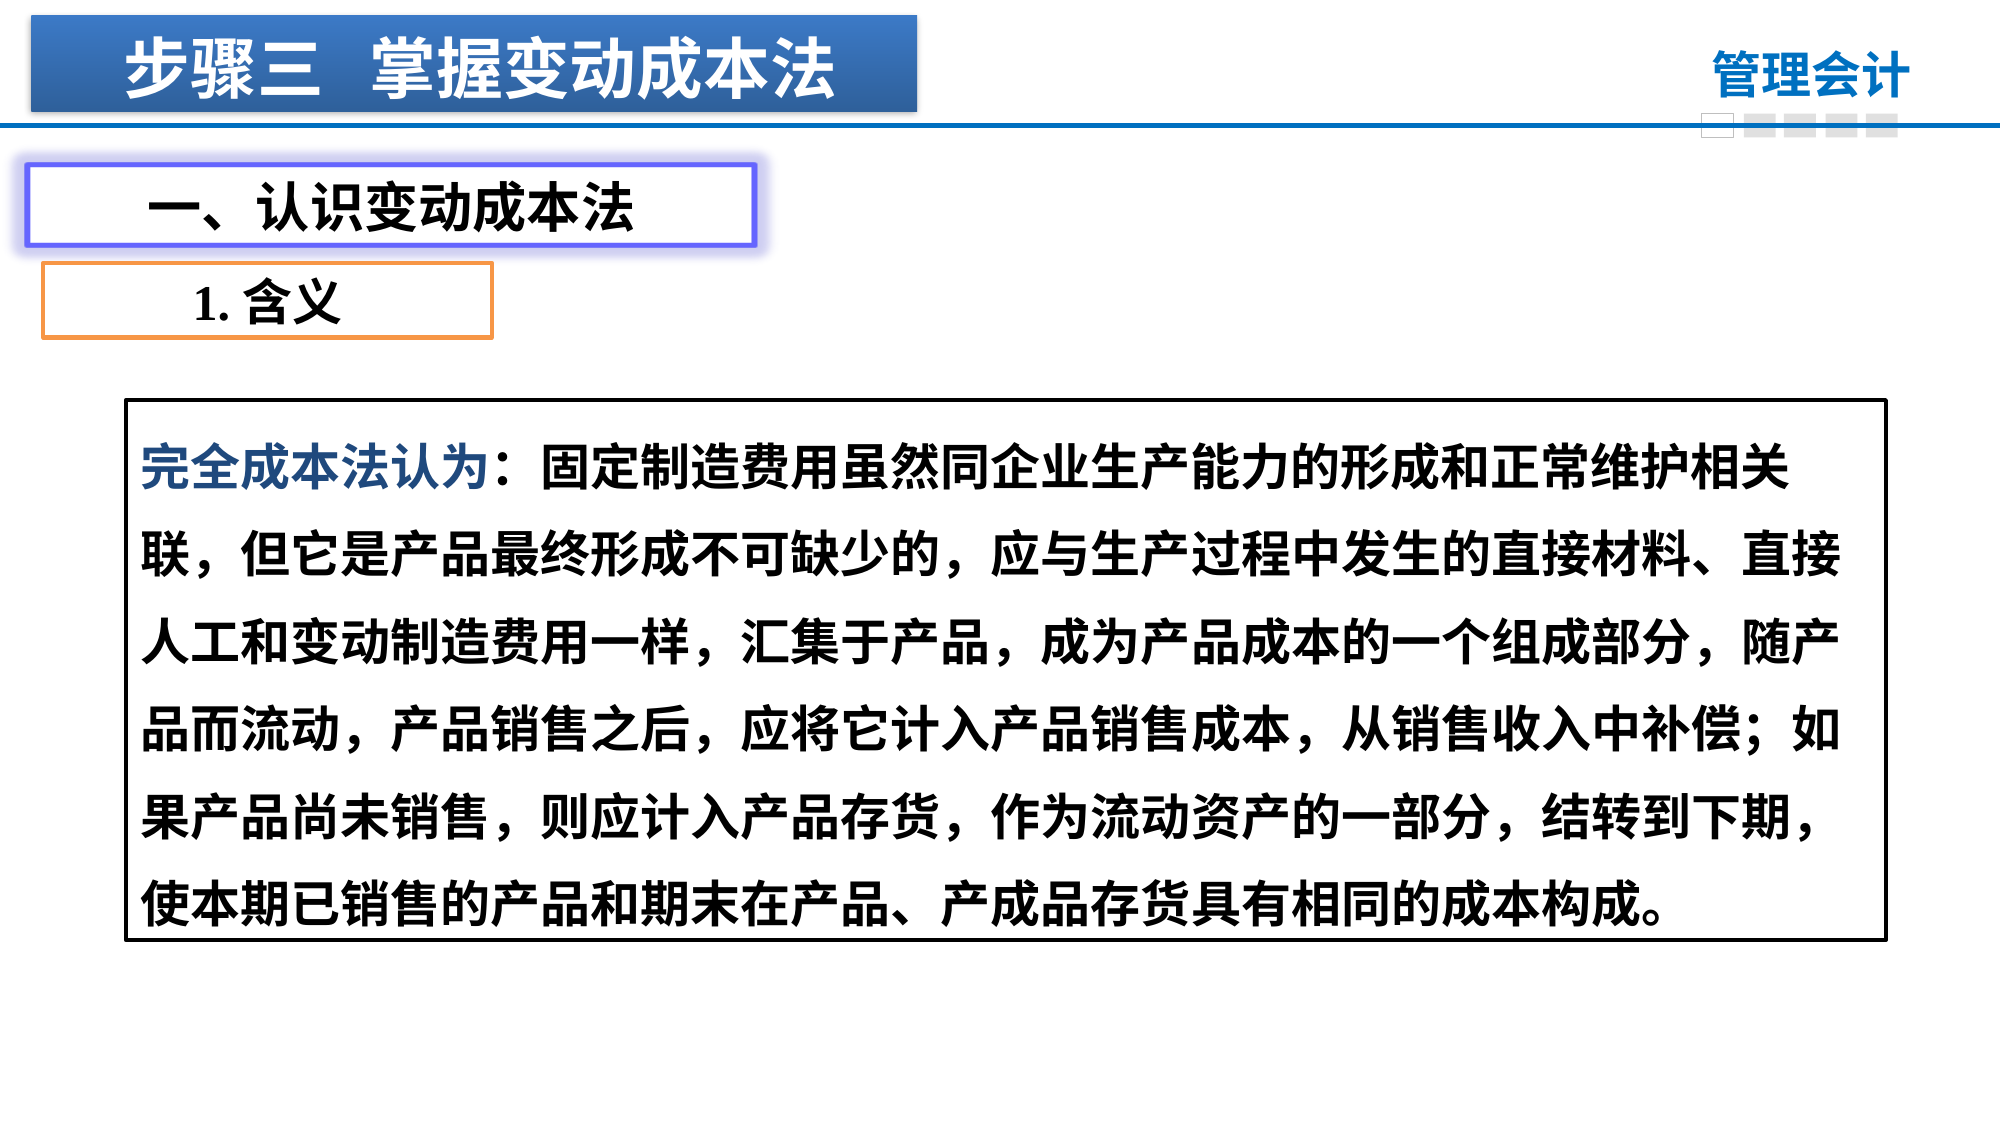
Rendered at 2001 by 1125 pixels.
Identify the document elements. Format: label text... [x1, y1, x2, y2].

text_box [0, 136, 788, 273]
text_box 1.含义 [41, 282, 494, 340]
text_box 完全成本法认为：固定制造费用虽然同企业生产能力的形成和正常维护相关联，但它是产品最终形成不可缺少的，应与生产过程中发生的直接材料、直接人工和变动制造费用一样，汇集于产品，成为产品成本的一个组成部分，随产品而流动，产品销售之后，应将它计入产品销售成本，从销售收入中补偿；如果产品尚未销售，则应计入产品存货，作为流动资产的一部分，结转到下期，使本期已销售的产品和期末在产品、产成品存货具有相同的成本构成。 [124, 398, 1888, 942]
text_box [31, 14, 918, 197]
